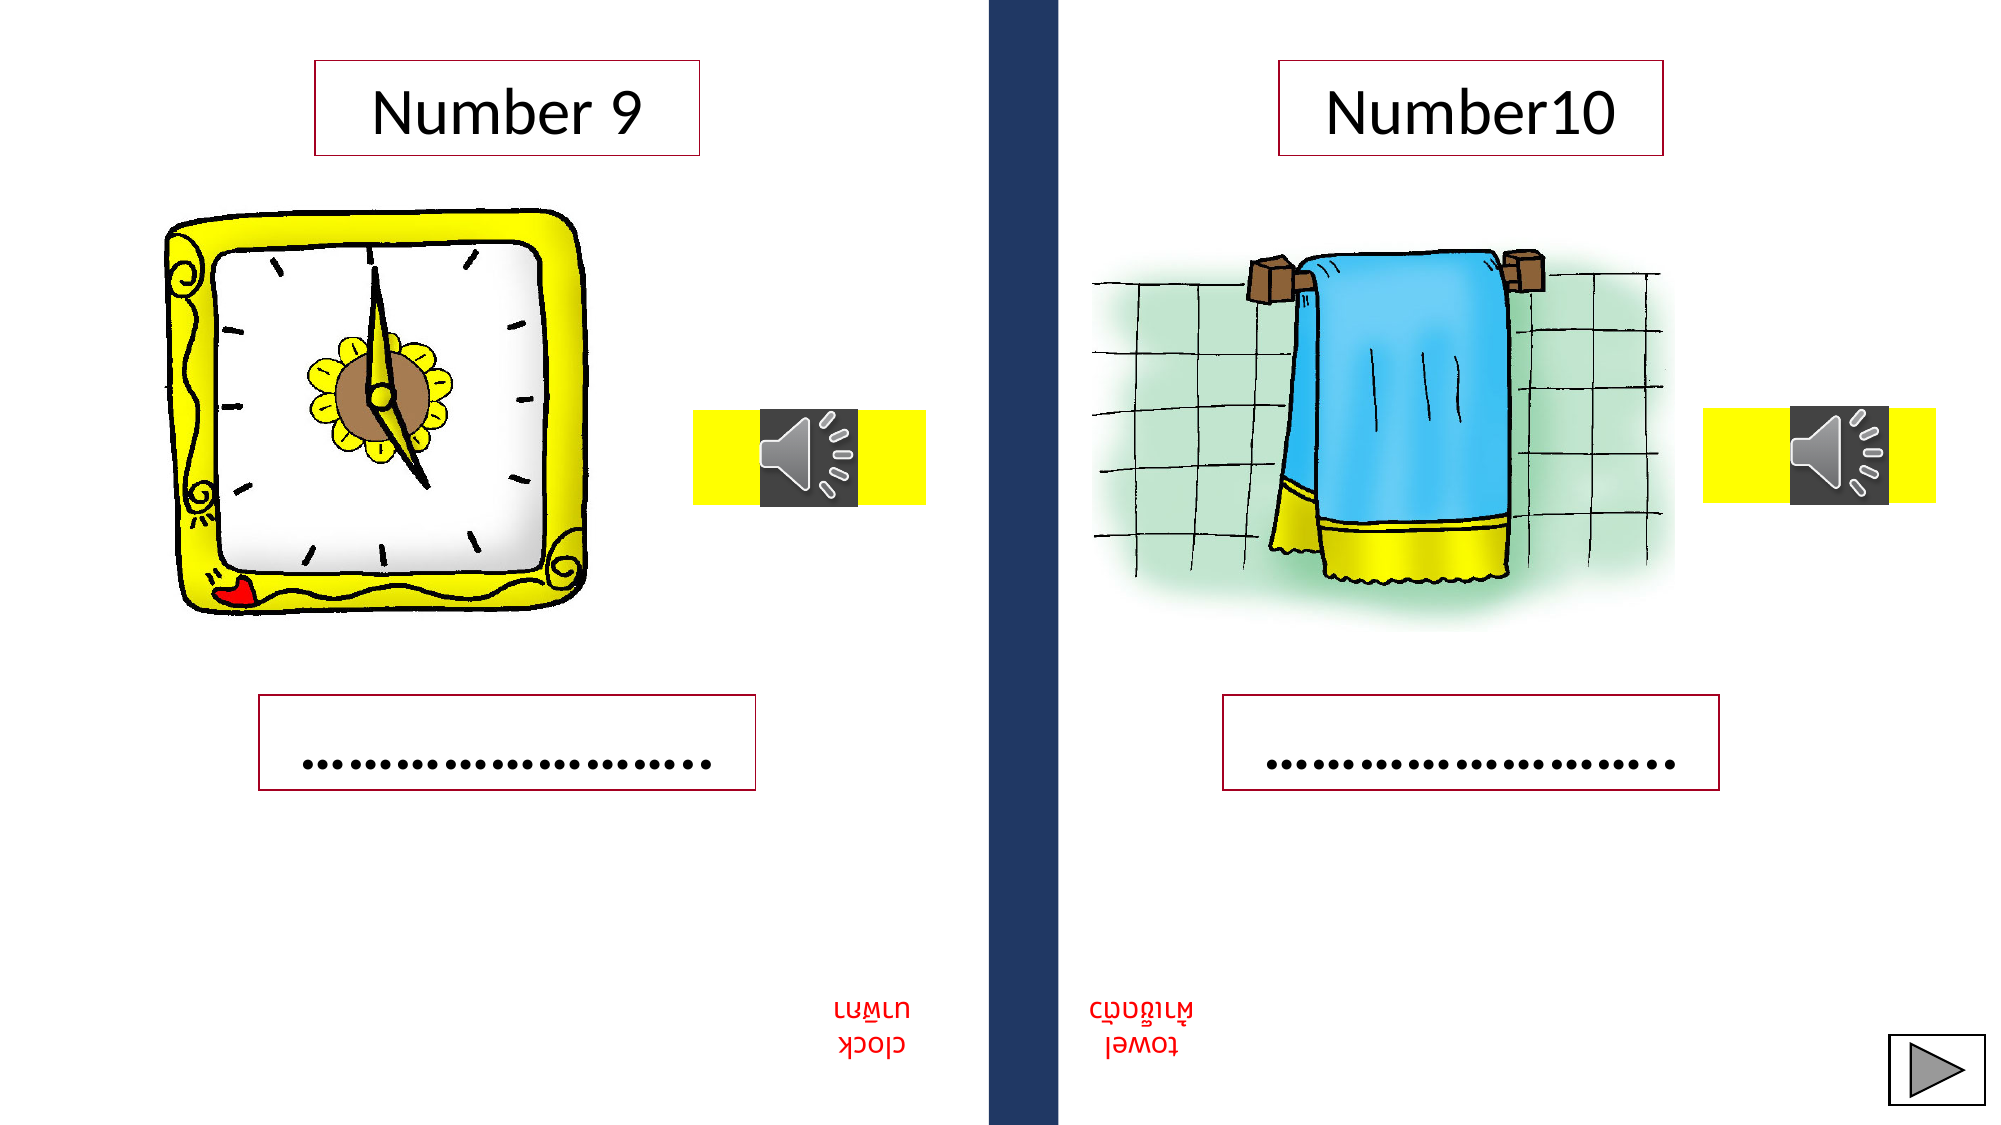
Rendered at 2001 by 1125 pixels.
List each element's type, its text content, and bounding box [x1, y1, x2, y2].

text_box towel ผ้าเช็ดตัว [1060, 989, 1223, 1075]
table_header [693, 410, 759, 505]
picture [134, 192, 626, 629]
text_box [1888, 1034, 1986, 1106]
text_box …………………….. [1222, 695, 1720, 790]
picture [759, 407, 860, 508]
picture [1092, 220, 1675, 632]
table_header [1890, 408, 1936, 503]
text_box [988, 0, 1059, 1125]
text_box …………………….. [259, 695, 756, 790]
text_box Number10 [1278, 60, 1664, 156]
picture [1789, 405, 1890, 506]
text_box clock นาฬิกา [778, 989, 966, 1075]
table_header [860, 410, 926, 505]
table_header [1703, 408, 1789, 503]
text_box Number 9 [315, 60, 700, 156]
